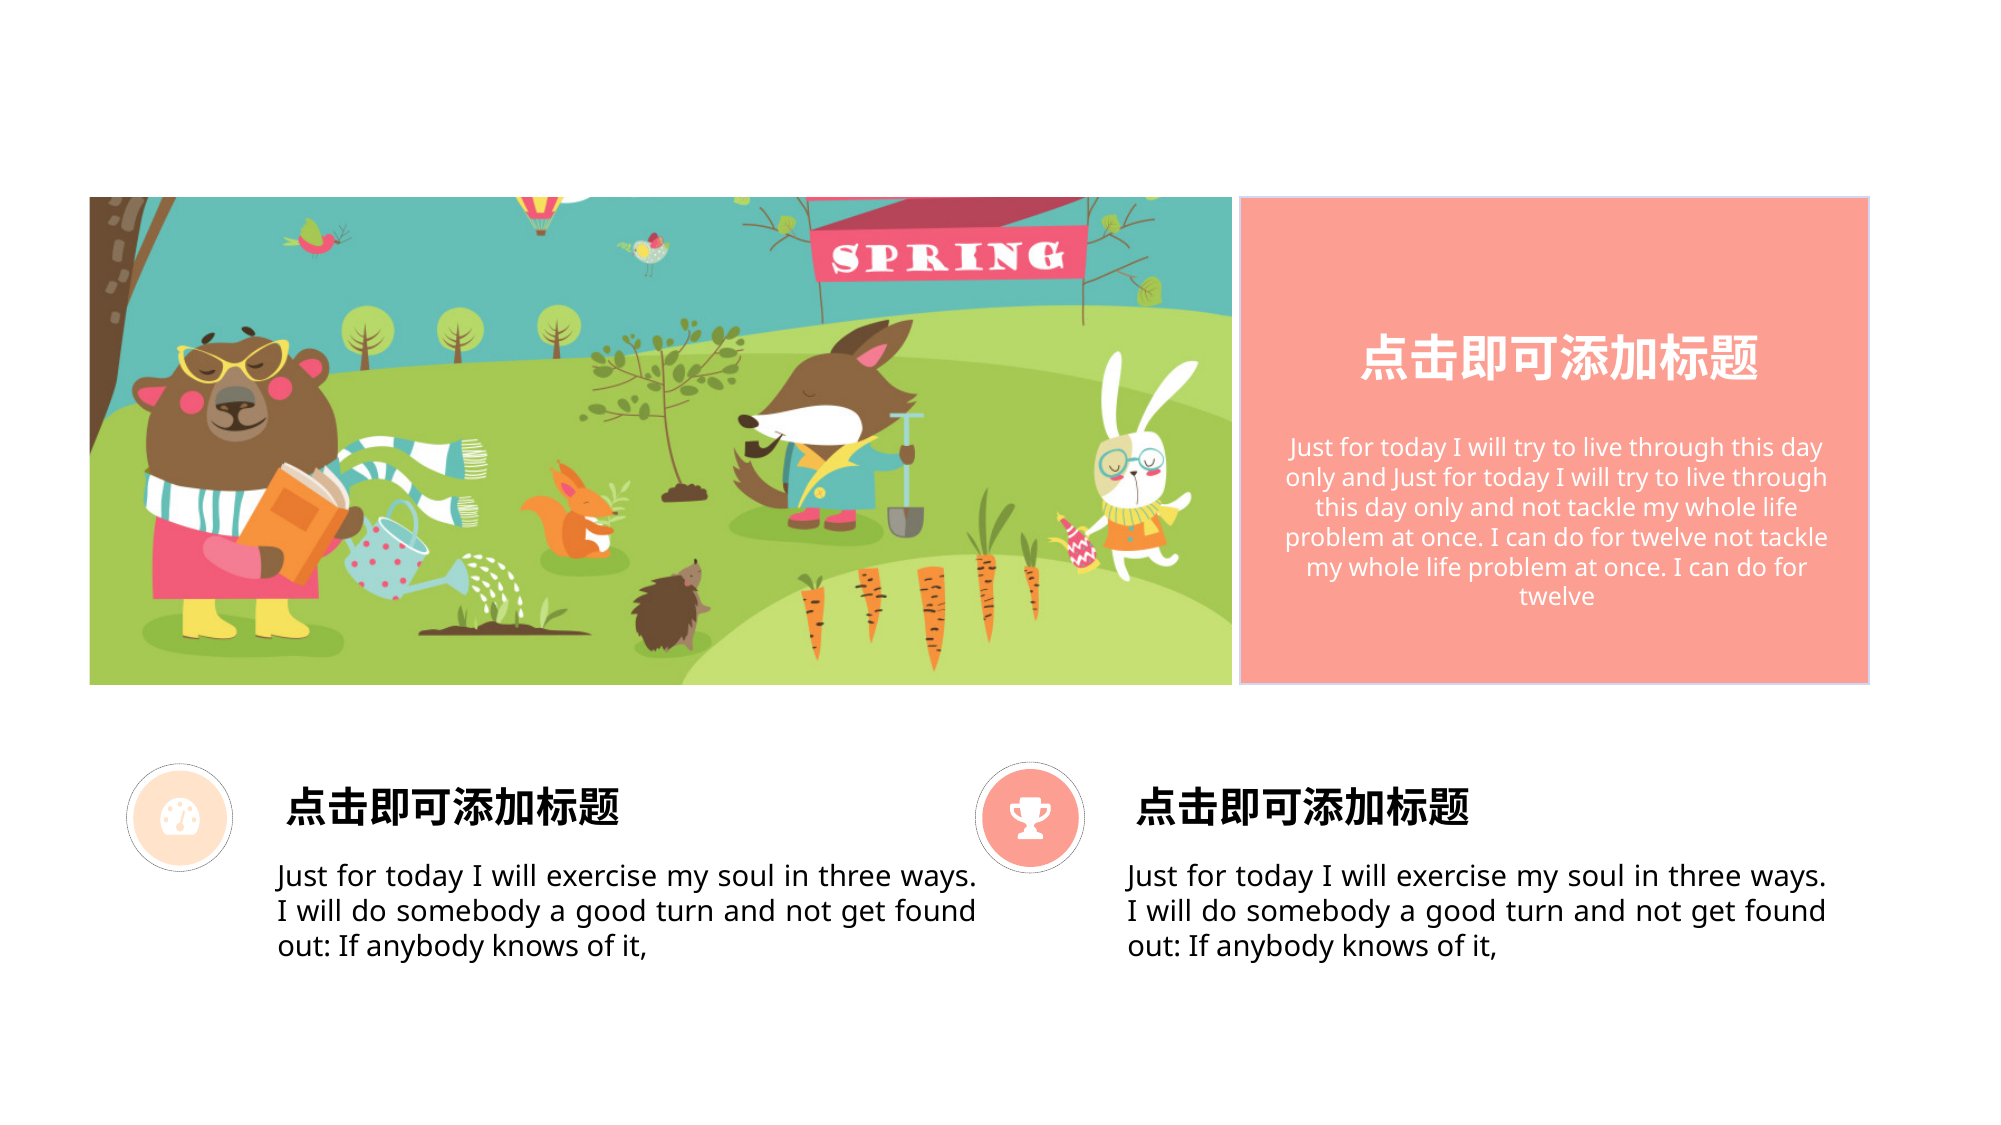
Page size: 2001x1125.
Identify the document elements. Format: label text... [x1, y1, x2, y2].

picture [89, 196, 1232, 685]
text_box 点击即可添加标题 [1246, 311, 1873, 402]
text_box Just for today I will try to live through this day only and Just for today I will try to live through this day only and not tackle my whole life problem at once. I can do for twelve not tackle my whole life problem at once. I can do for twelve [1247, 416, 1867, 517]
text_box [126, 763, 975, 971]
text_box [1239, 196, 1870, 685]
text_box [975, 762, 1843, 971]
